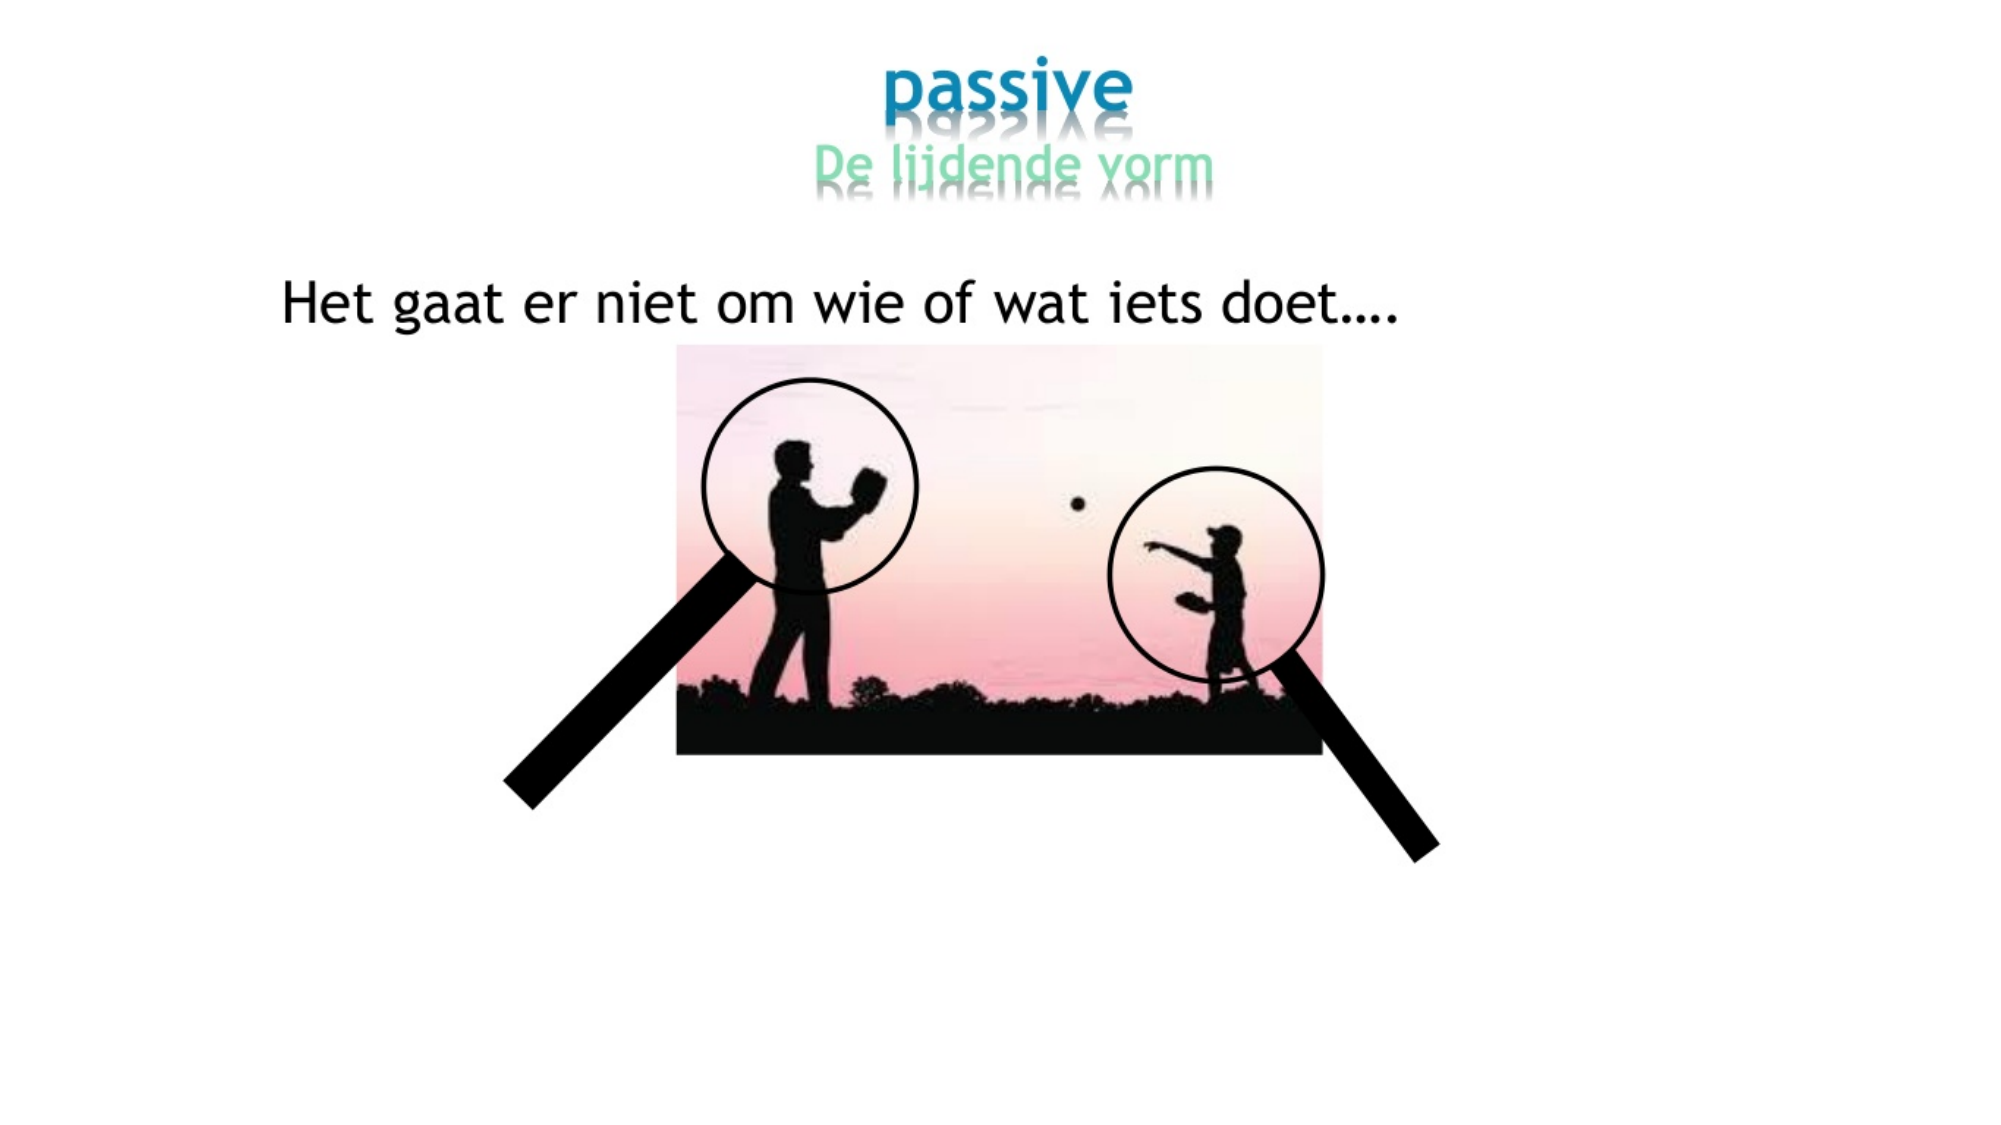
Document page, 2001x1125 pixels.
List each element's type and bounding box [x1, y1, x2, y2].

picture [249, 0, 1750, 1125]
